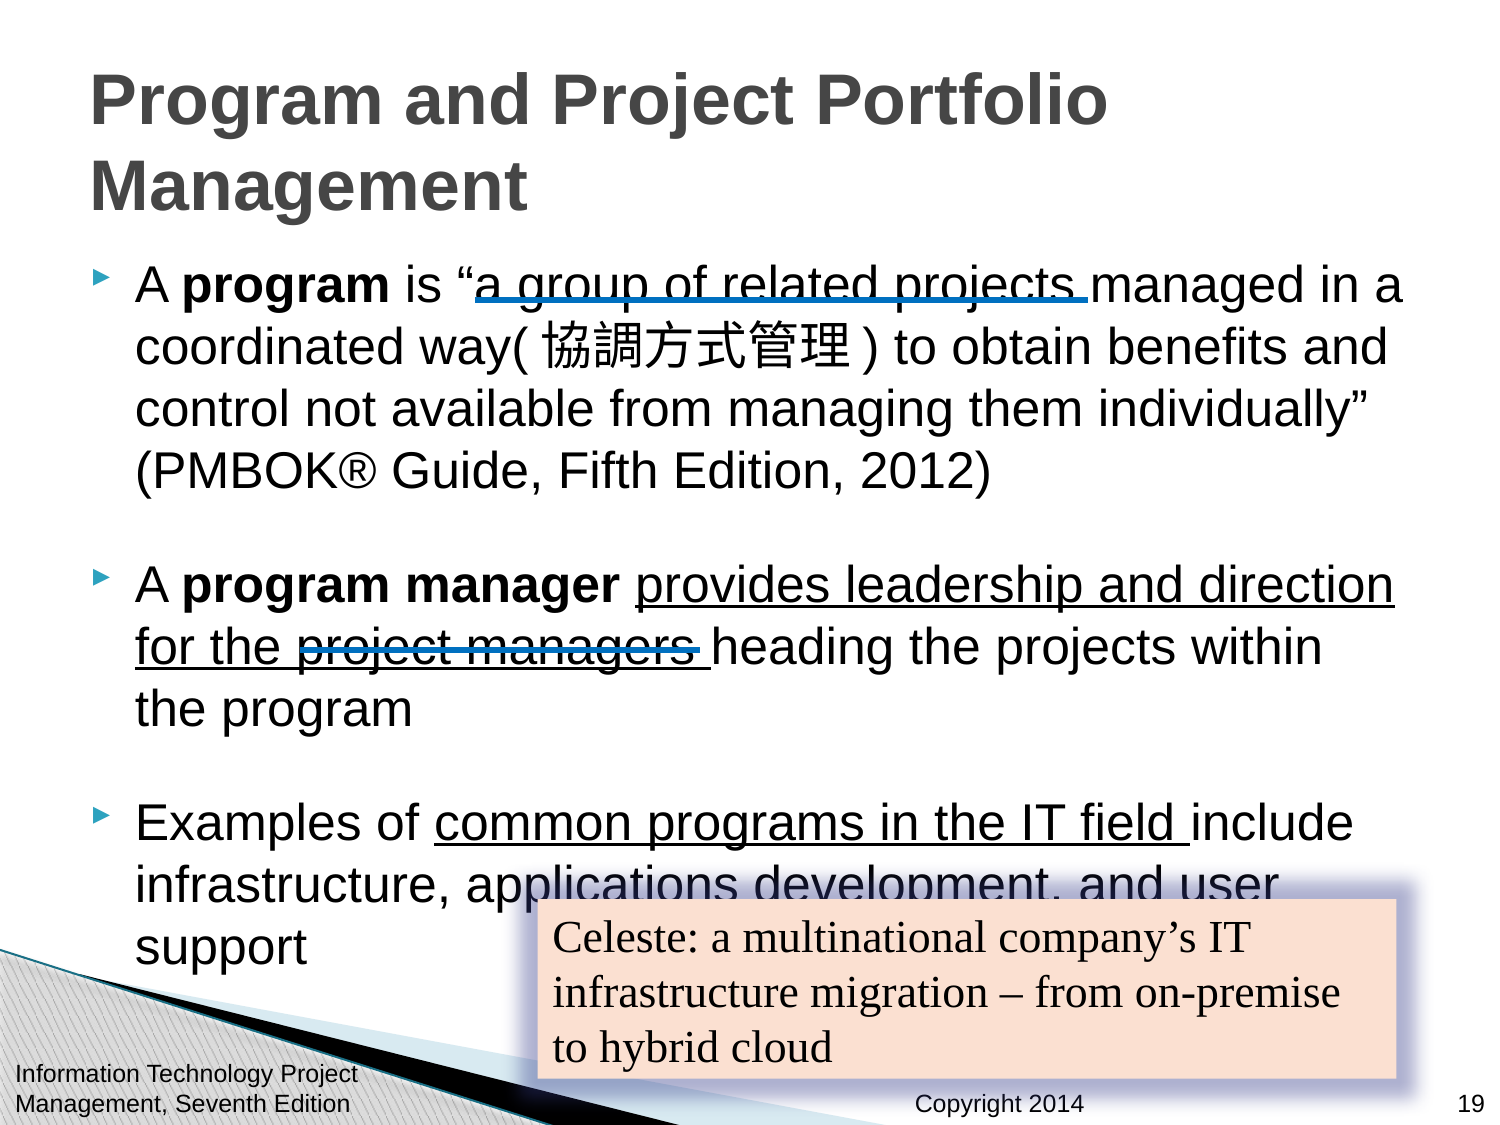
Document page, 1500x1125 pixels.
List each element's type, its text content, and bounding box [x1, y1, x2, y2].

title Program and Project Portfolio Management [75, 45, 1425, 233]
text_box Celeste: a multinational company’s IT infrastructure migration – from on-premise to hybrid cloud [537, 899, 1397, 1079]
slide_number 19 [1408, 1065, 1500, 1125]
footer Information Technology Project Management, Seventh Edition [0, 1065, 425, 1125]
list A program is “a group of related projects managed in a coordinated way(協調方式管理) to obtain benefits and control not available from managing them individually” (PMBOK® Guide, Fifth Edition, 2012) A program manager provides leadership and direction for the project managers heading the projects within the program Examples of common programs in the IT field include infrastructure, applications development, and user support [74, 242, 1426, 986]
